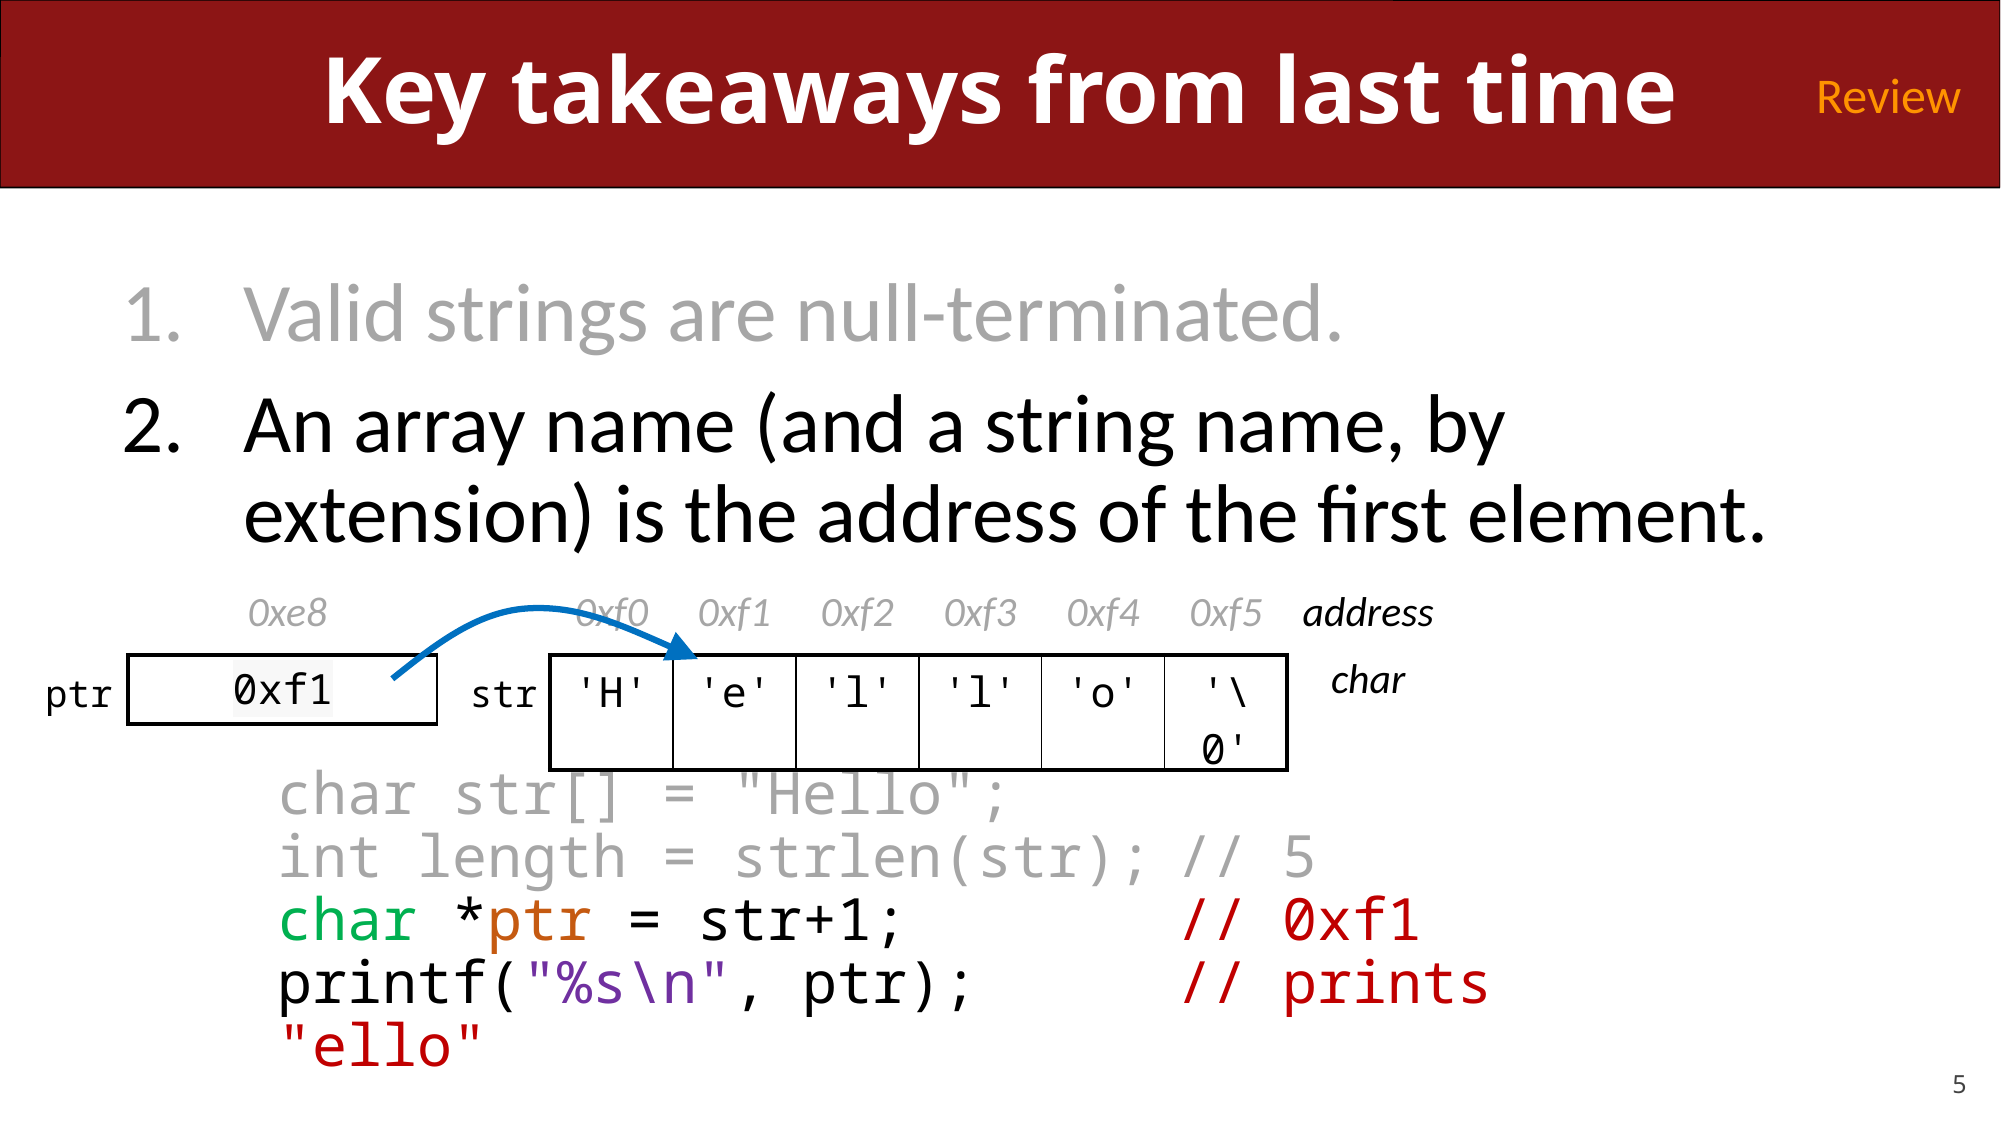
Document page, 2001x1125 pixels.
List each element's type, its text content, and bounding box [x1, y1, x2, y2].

text_box Review [1800, 56, 1977, 131]
table_cell 'o' [1042, 657, 1164, 768]
table_header address [1287, 587, 1449, 655]
table_cell 'H' [552, 661, 672, 768]
text_box 0xf1 [217, 655, 348, 721]
table_header 0xf1 [673, 587, 796, 653]
list Valid strings are null-terminated. An array name (and a string name, by extension) is the address of the first element. [106, 262, 1894, 413]
table_header 0xf5 [1164, 587, 1287, 653]
table_header 0xf4 [1042, 587, 1164, 653]
text_box ptr [30, 663, 126, 723]
table_cell '\0' [1165, 657, 1285, 768]
table_cell char [1289, 655, 1449, 770]
table_header 0xf0 [550, 587, 673, 646]
table_header 0xe8 [128, 587, 437, 653]
text_box char str[] = "Hello"; int length = strlen(str); // 5 char *ptr = str+1; // 0xf1 printf("%s\n", ptr); // prints "ello" [262, 756, 1738, 1087]
title Key takeaways from last time [75, 0, 1925, 188]
table_cell 'l' [797, 657, 918, 768]
text_box str [454, 669, 552, 723]
table_header 0xf3 [919, 587, 1042, 653]
text_box [391, 607, 698, 680]
table_cell 'e' [674, 657, 795, 768]
table_cell ? [130, 657, 436, 722]
table_cell 'l' [920, 657, 1041, 768]
table_header 0xf2 [796, 587, 919, 653]
